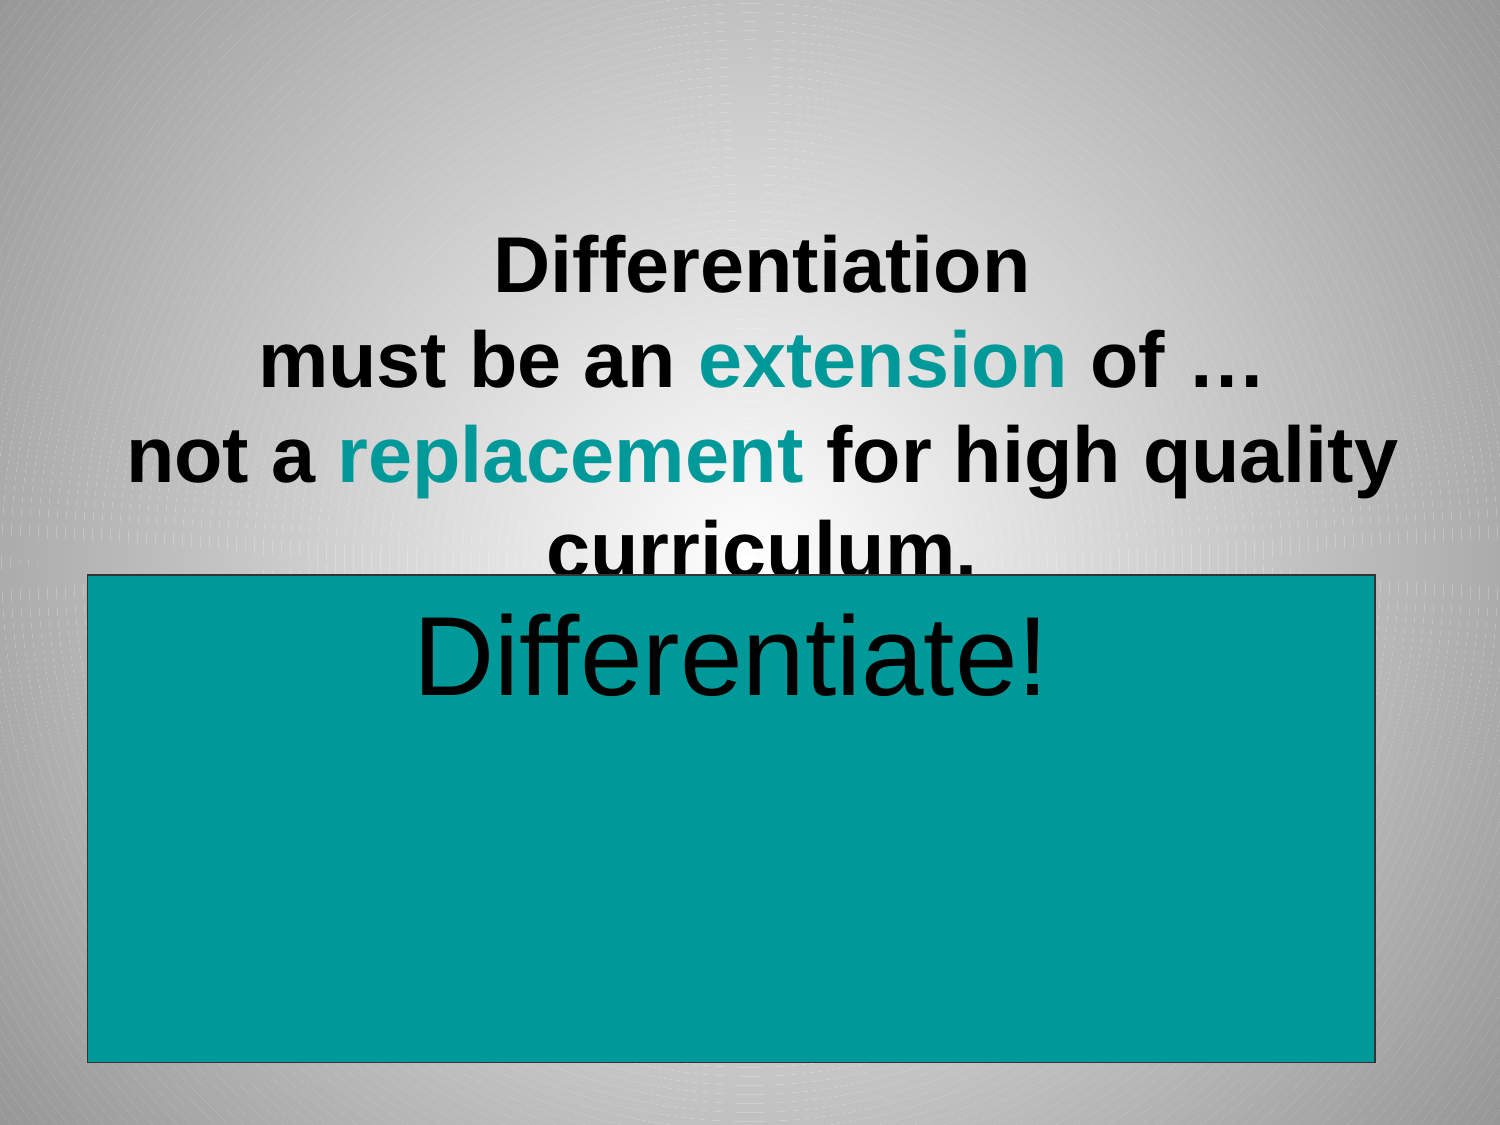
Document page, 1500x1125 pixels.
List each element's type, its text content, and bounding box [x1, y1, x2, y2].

title Differentiation must be an extension of … not a replacement for high quality curriculum. [87, 337, 1438, 565]
list Differentiate! [87, 574, 1376, 1063]
